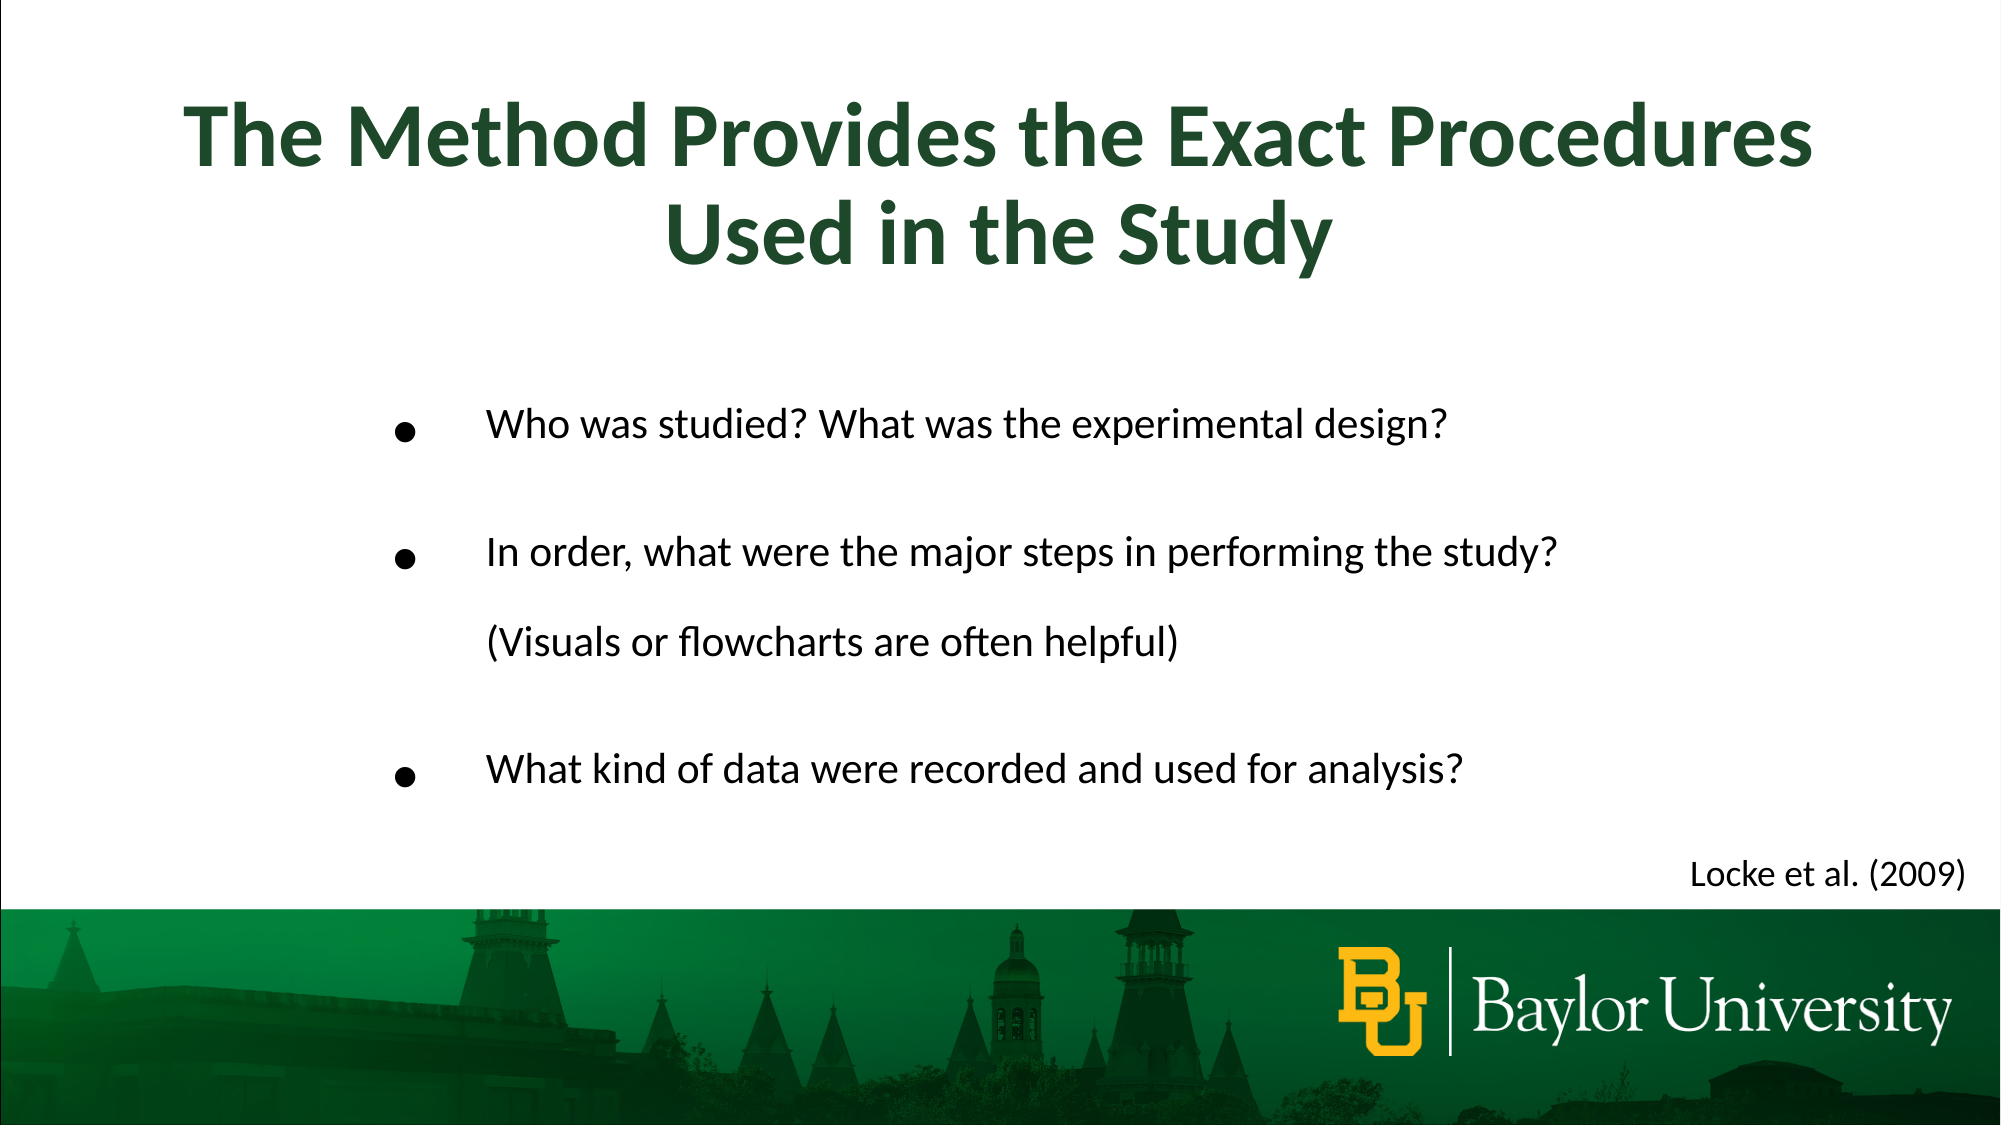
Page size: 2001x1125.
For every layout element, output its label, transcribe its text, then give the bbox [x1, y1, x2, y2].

picture [0, 0, 2001, 1125]
text_box Locke et al. (2009) [1556, 841, 1982, 902]
text_box Who was studied? What was the experimental design? In order, what were the major steps in performing the study? (Visuals or flowcharts are often helpful) What kind of data were recorded and used for analysis? [377, 378, 1623, 829]
text_box The Method Provides the Exact Procedures Used in the Study [92, 79, 1908, 224]
